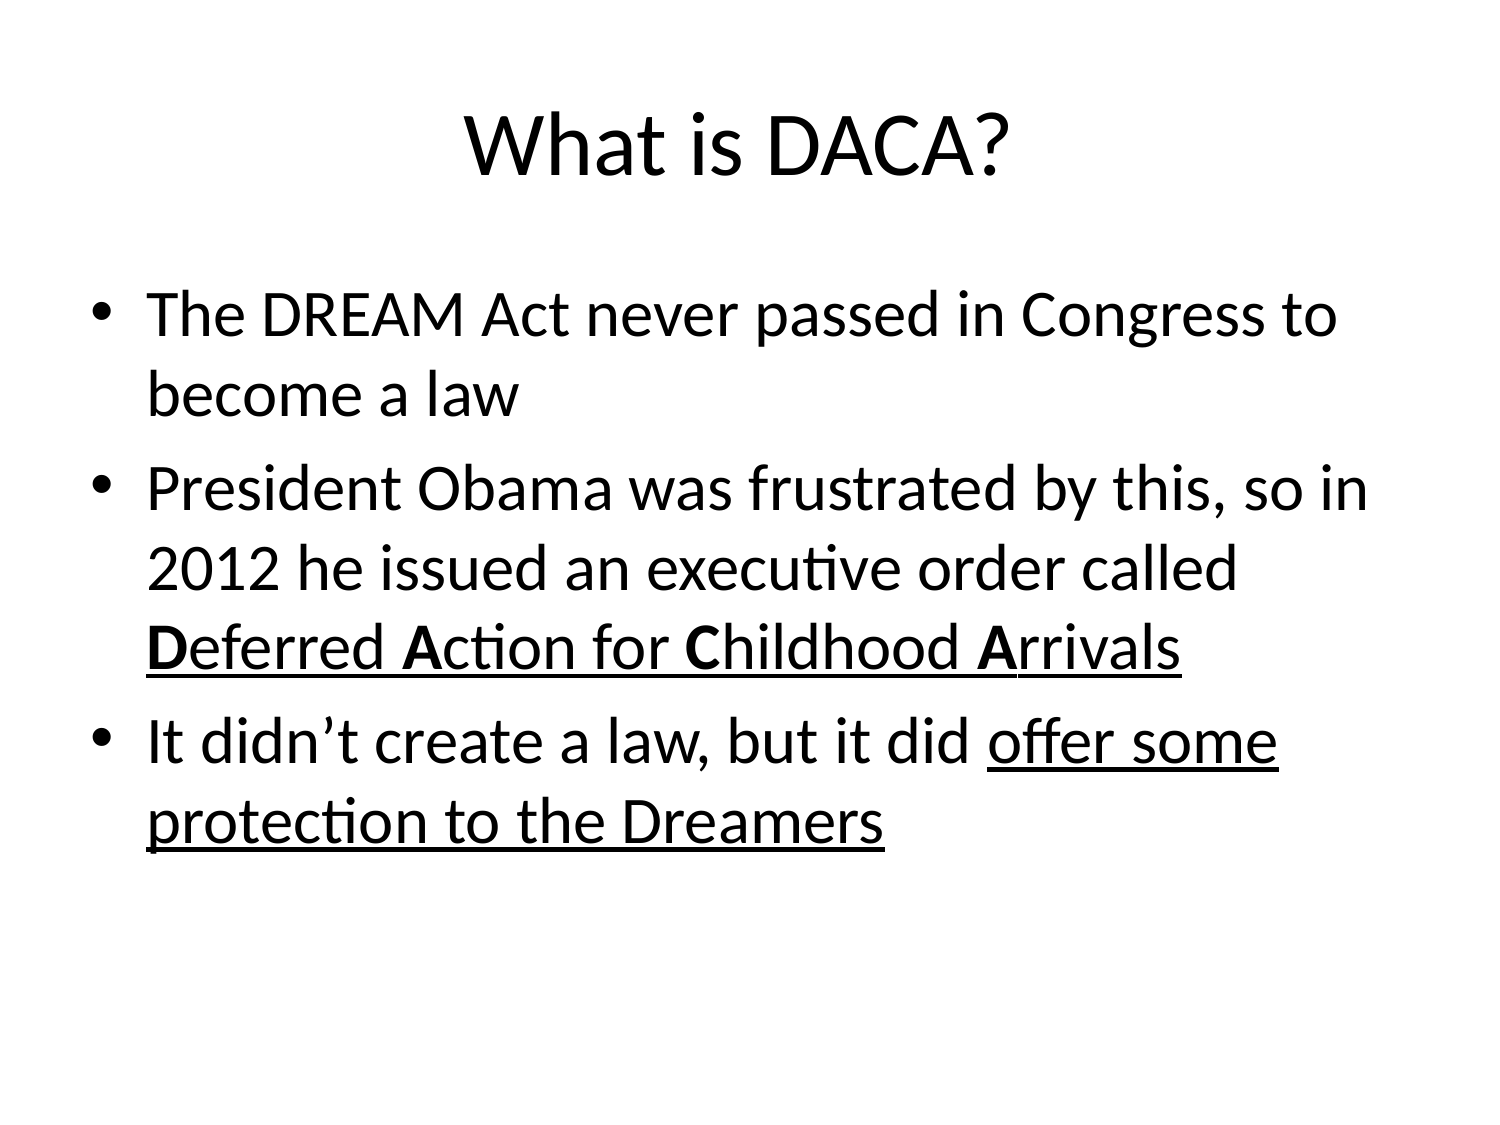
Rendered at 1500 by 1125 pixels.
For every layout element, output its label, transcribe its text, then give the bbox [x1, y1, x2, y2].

title What is DACA? [75, 45, 1425, 233]
list The DREAM Act never passed in Congress to become a law President Obama was frustrated by this, so in 2012 he issued an executive order called Deferred Action for Childhood Arrivals It didn’t create a law, but it did offer some protection to the Dreamers [75, 262, 1425, 1102]
